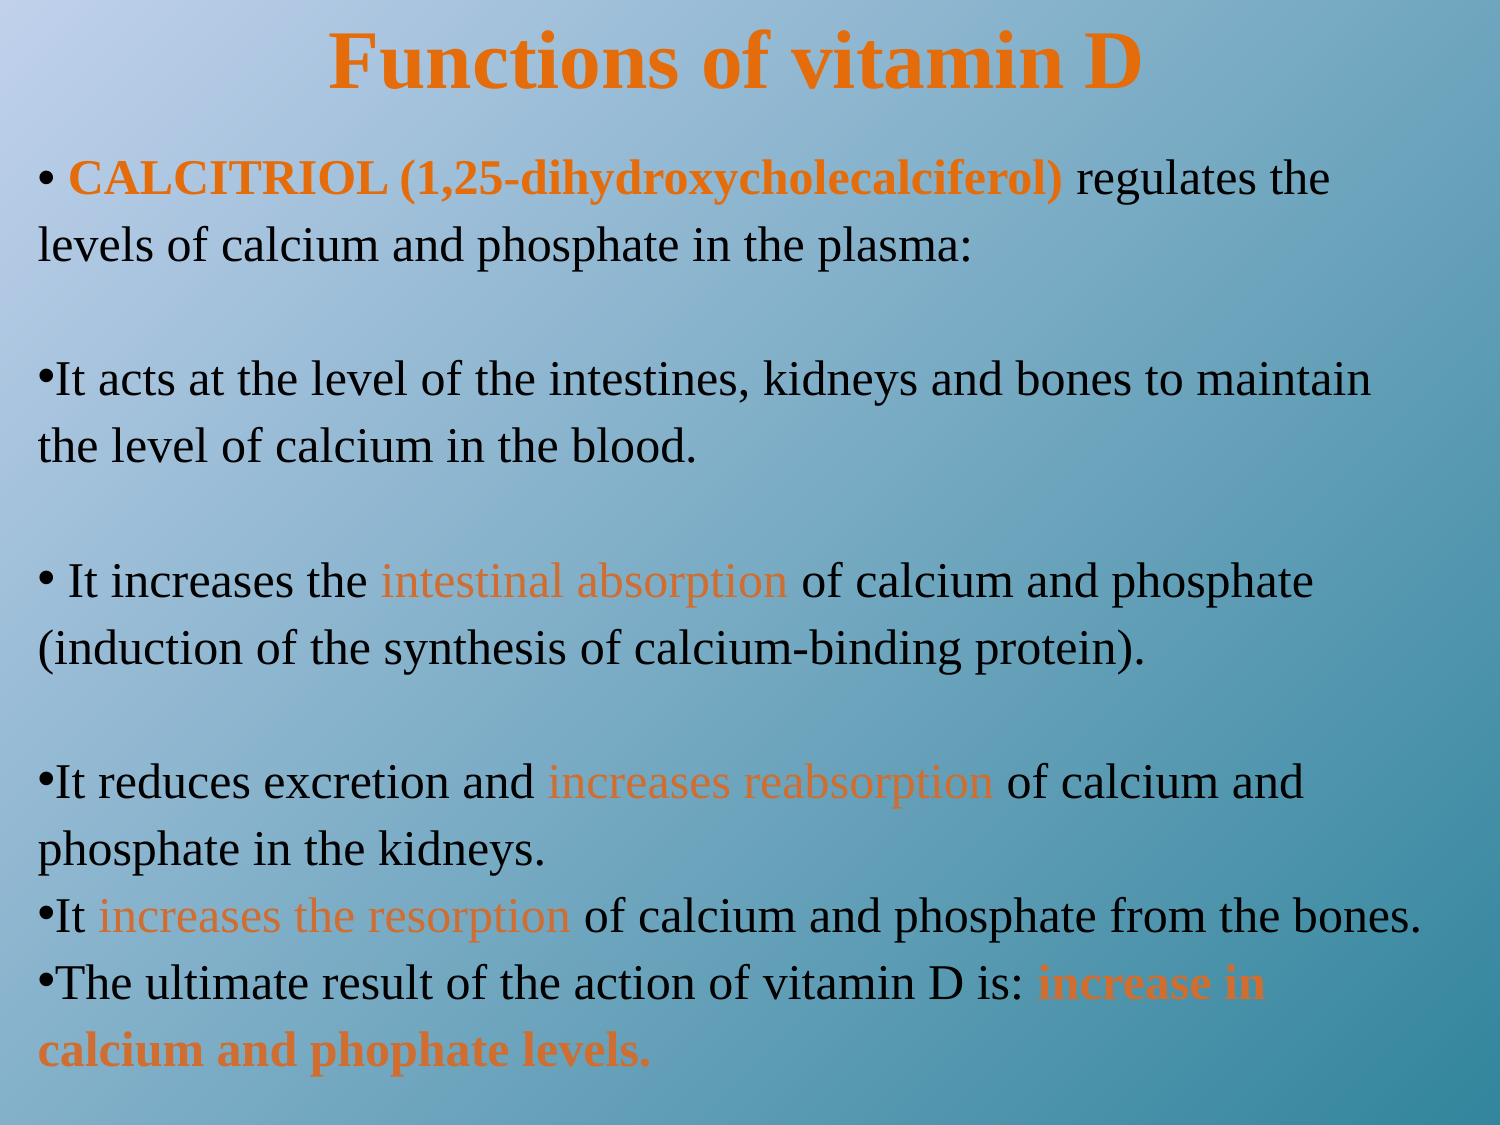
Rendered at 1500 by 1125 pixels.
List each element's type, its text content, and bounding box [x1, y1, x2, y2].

text_box [5, 476, 1500, 603]
text_box • CALCITRIOL (1,25-dihydroxycholecalciferol) regulates the levels of calcium and phosphate in the plasma: It acts at the level of the intestines, kidneys and bones to maintain the level of calcium in the blood. It increases the intestinal absorption of calcium and phosphate (induction of the synthesis of calcium-binding protein). It reduces excretion and increases reabsorption of calcium and phosphate in the kidneys. It increases the resorption of calcium and phosphate from the bones. The ultimate result of the action of vitamin D is: increase in calcium and phophate levels. [37, 603, 1425, 1077]
text_box Functions of vitamin D [242, 0, 1280, 137]
text_box • CALCITRIOL (1,25-dihydroxycholecalciferol) regulates the levels of calcium and phosphate in the plasma: It acts at the level of the intestines, kidneys and bones to maintain the level of calcium in the blood. It increases the intestinal absorption of calcium and phosphate (induction of the synthesis of calcium-binding protein). It reduces excretion and increases reabsorption of calcium and phosphate in the kidneys. It increases the resorption of calcium and phosphate from the bones. The ultimate result of the action of vitamin D is: increase in calcium and phophate levels. [37, 137, 1425, 476]
text_box [41, 214, 1471, 358]
text_box [18, 653, 1199, 846]
